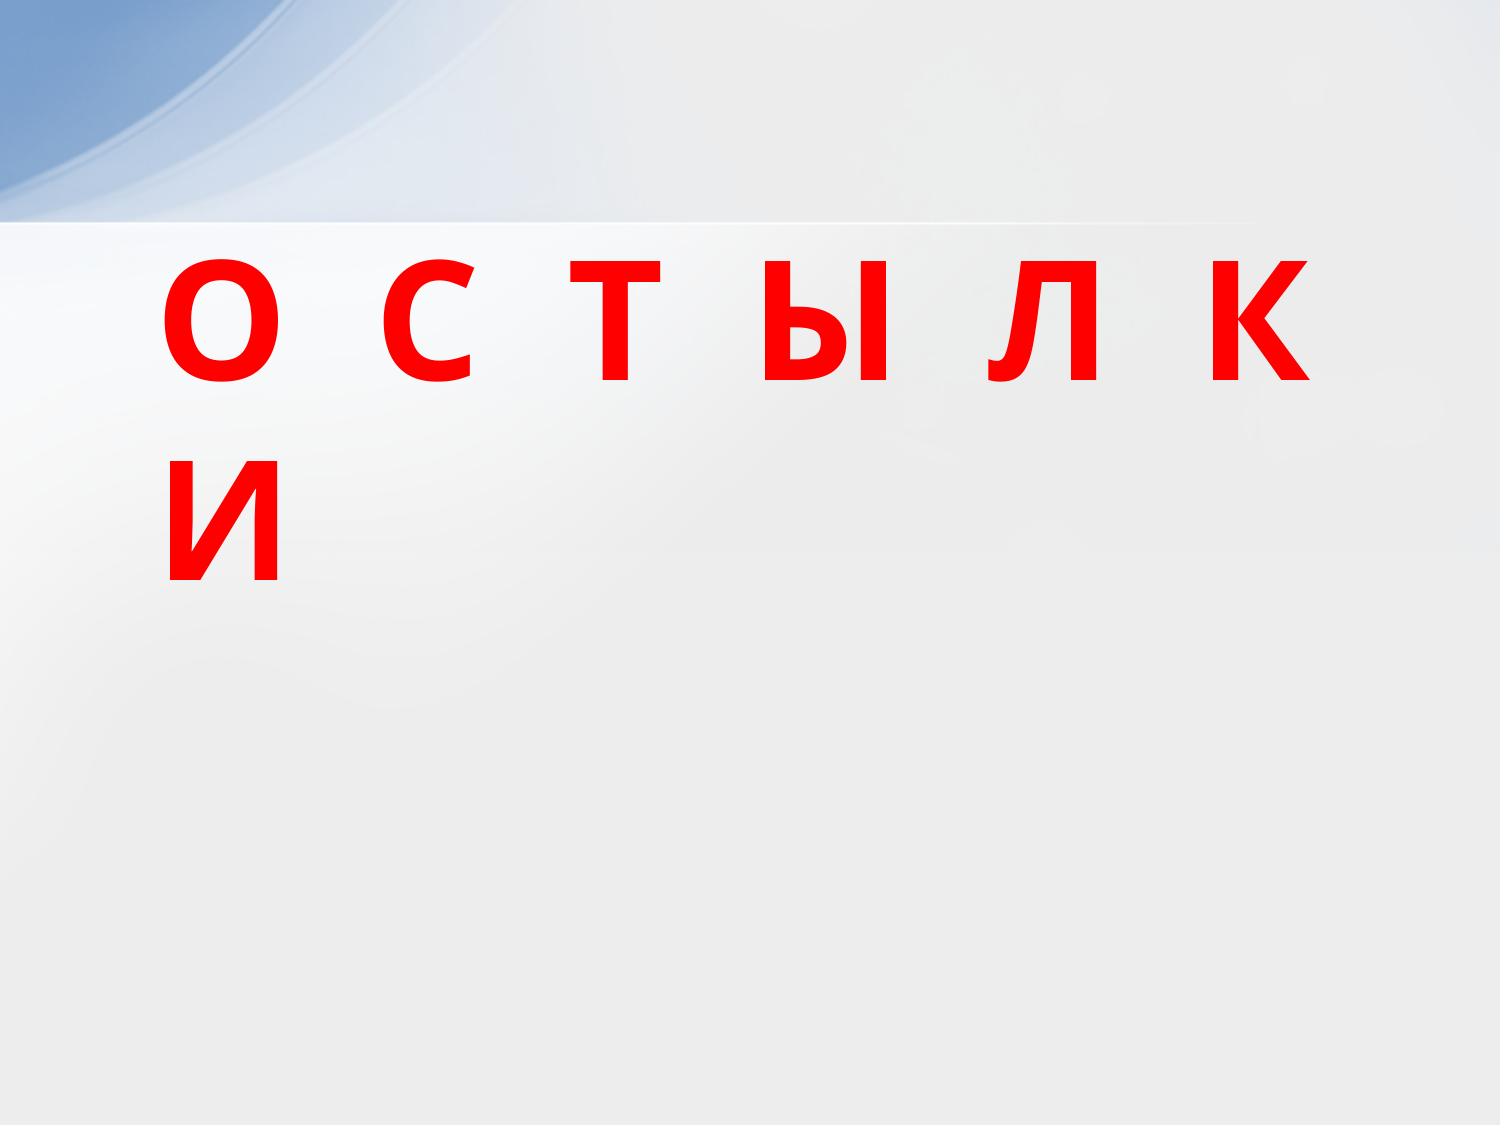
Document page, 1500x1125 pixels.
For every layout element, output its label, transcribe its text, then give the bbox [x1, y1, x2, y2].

picture [0, 0, 1500, 1125]
title О С Т Ы Л К И [140, 278, 1430, 622]
